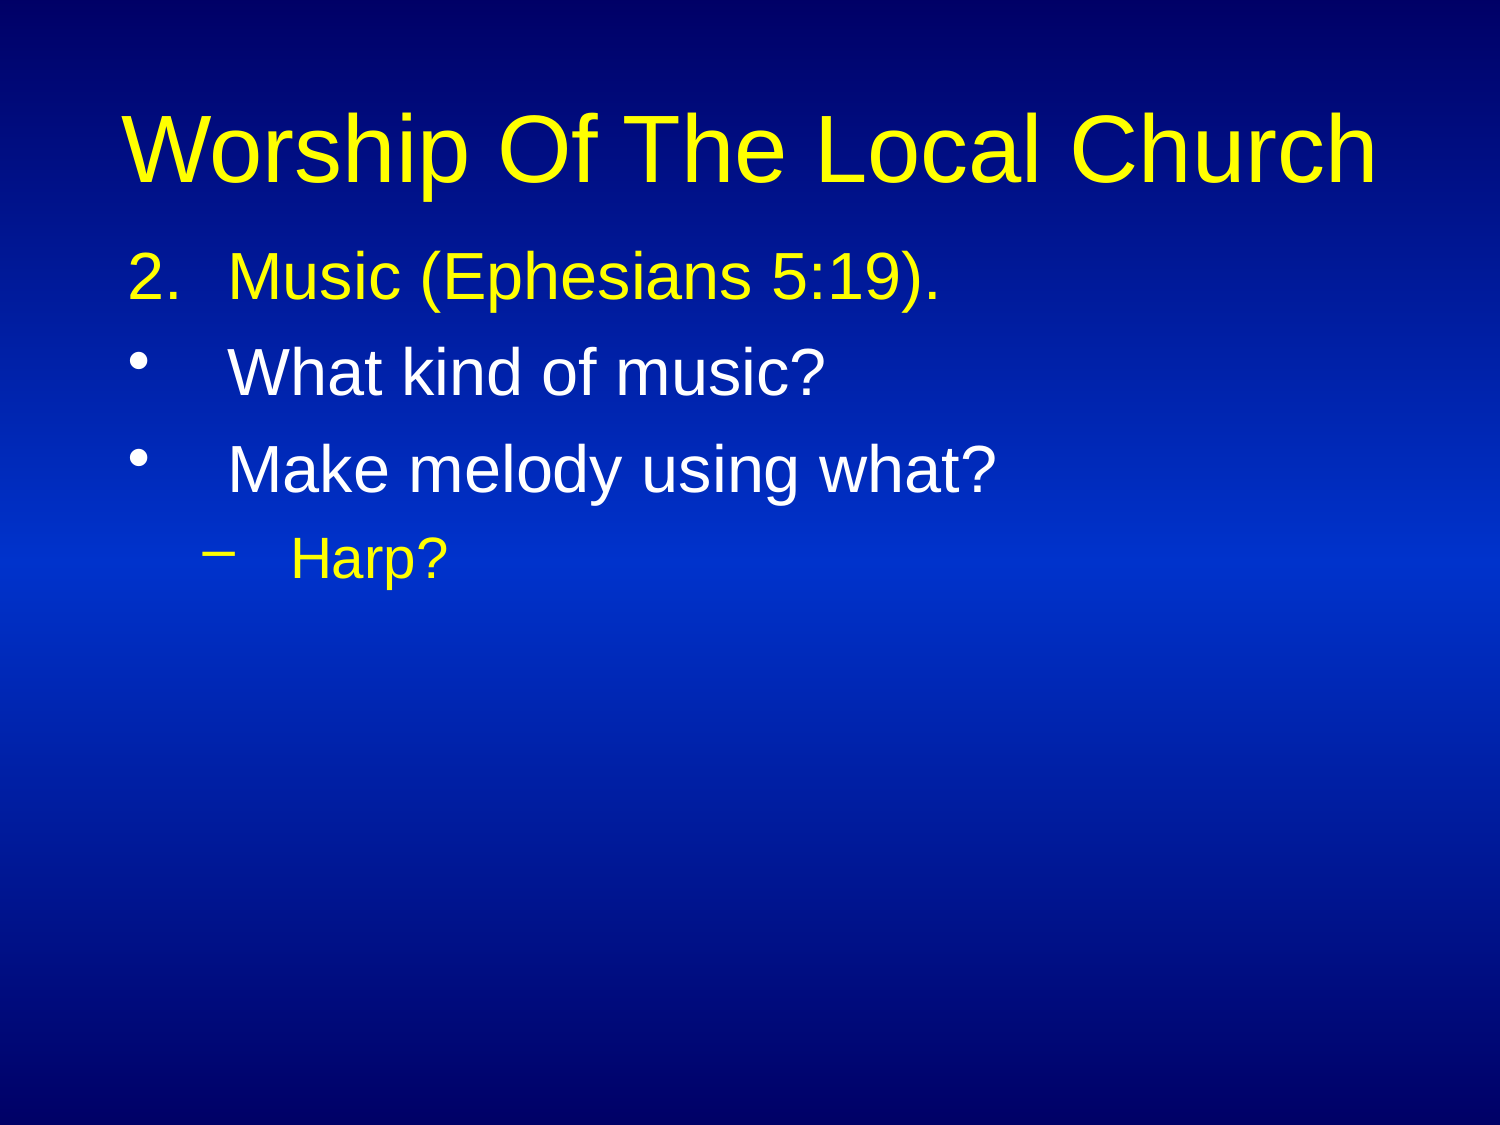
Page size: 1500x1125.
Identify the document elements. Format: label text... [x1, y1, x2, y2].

list Music (Ephesians 5:19). What kind of music? Make melody using what? Harp? [112, 224, 1463, 1125]
title Worship Of The Local Church [37, 50, 1463, 238]
